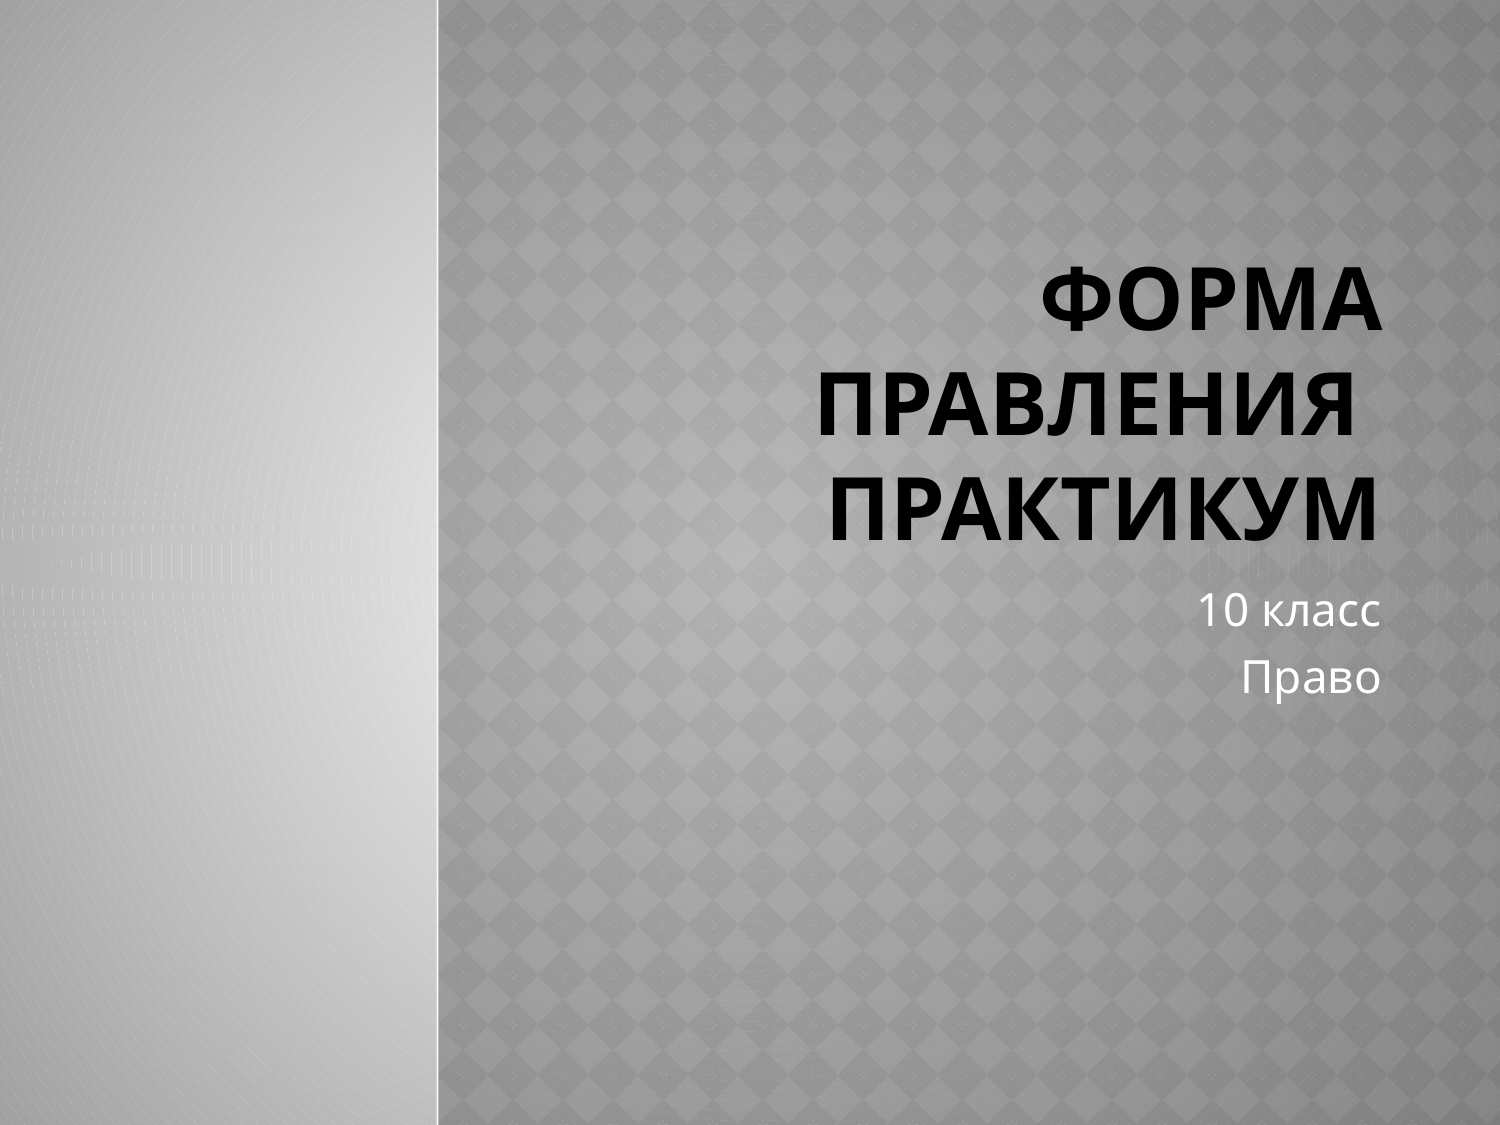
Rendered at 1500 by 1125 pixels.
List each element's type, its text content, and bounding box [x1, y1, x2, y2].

subtitle 10 класс Право [550, 580, 1390, 762]
title Форма правления Практикум [552, 87, 1390, 558]
